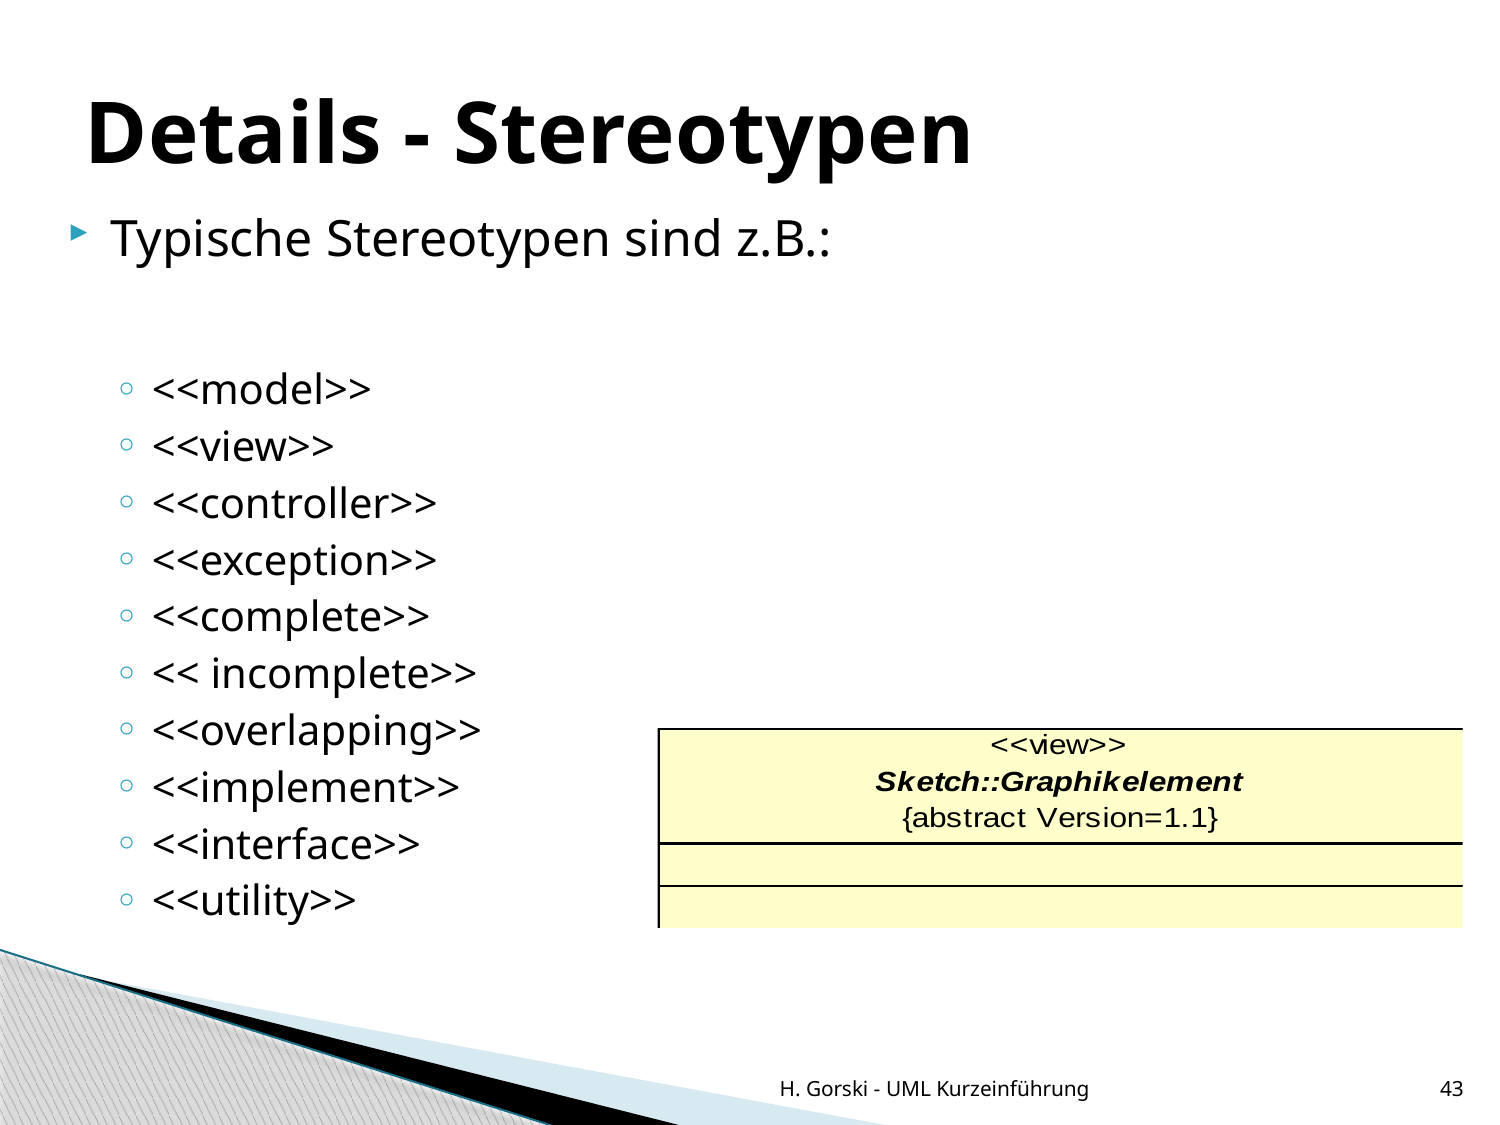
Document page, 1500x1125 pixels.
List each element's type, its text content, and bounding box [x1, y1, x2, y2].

footer H. Gorski - UML Kurzeinführung [718, 1051, 1105, 1112]
slide_number 43 [1418, 1051, 1479, 1112]
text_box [657, 727, 1466, 931]
title Details - Stereotypen [70, 35, 1421, 199]
list Typische Stereotypen sind z.B.: <<model>> <<view>> <<controller>> <<exception>> <<complete>> << incomplete>> <<overlapping>> <<implement>> <<interface>> <<utility>> [35, 199, 1454, 1032]
